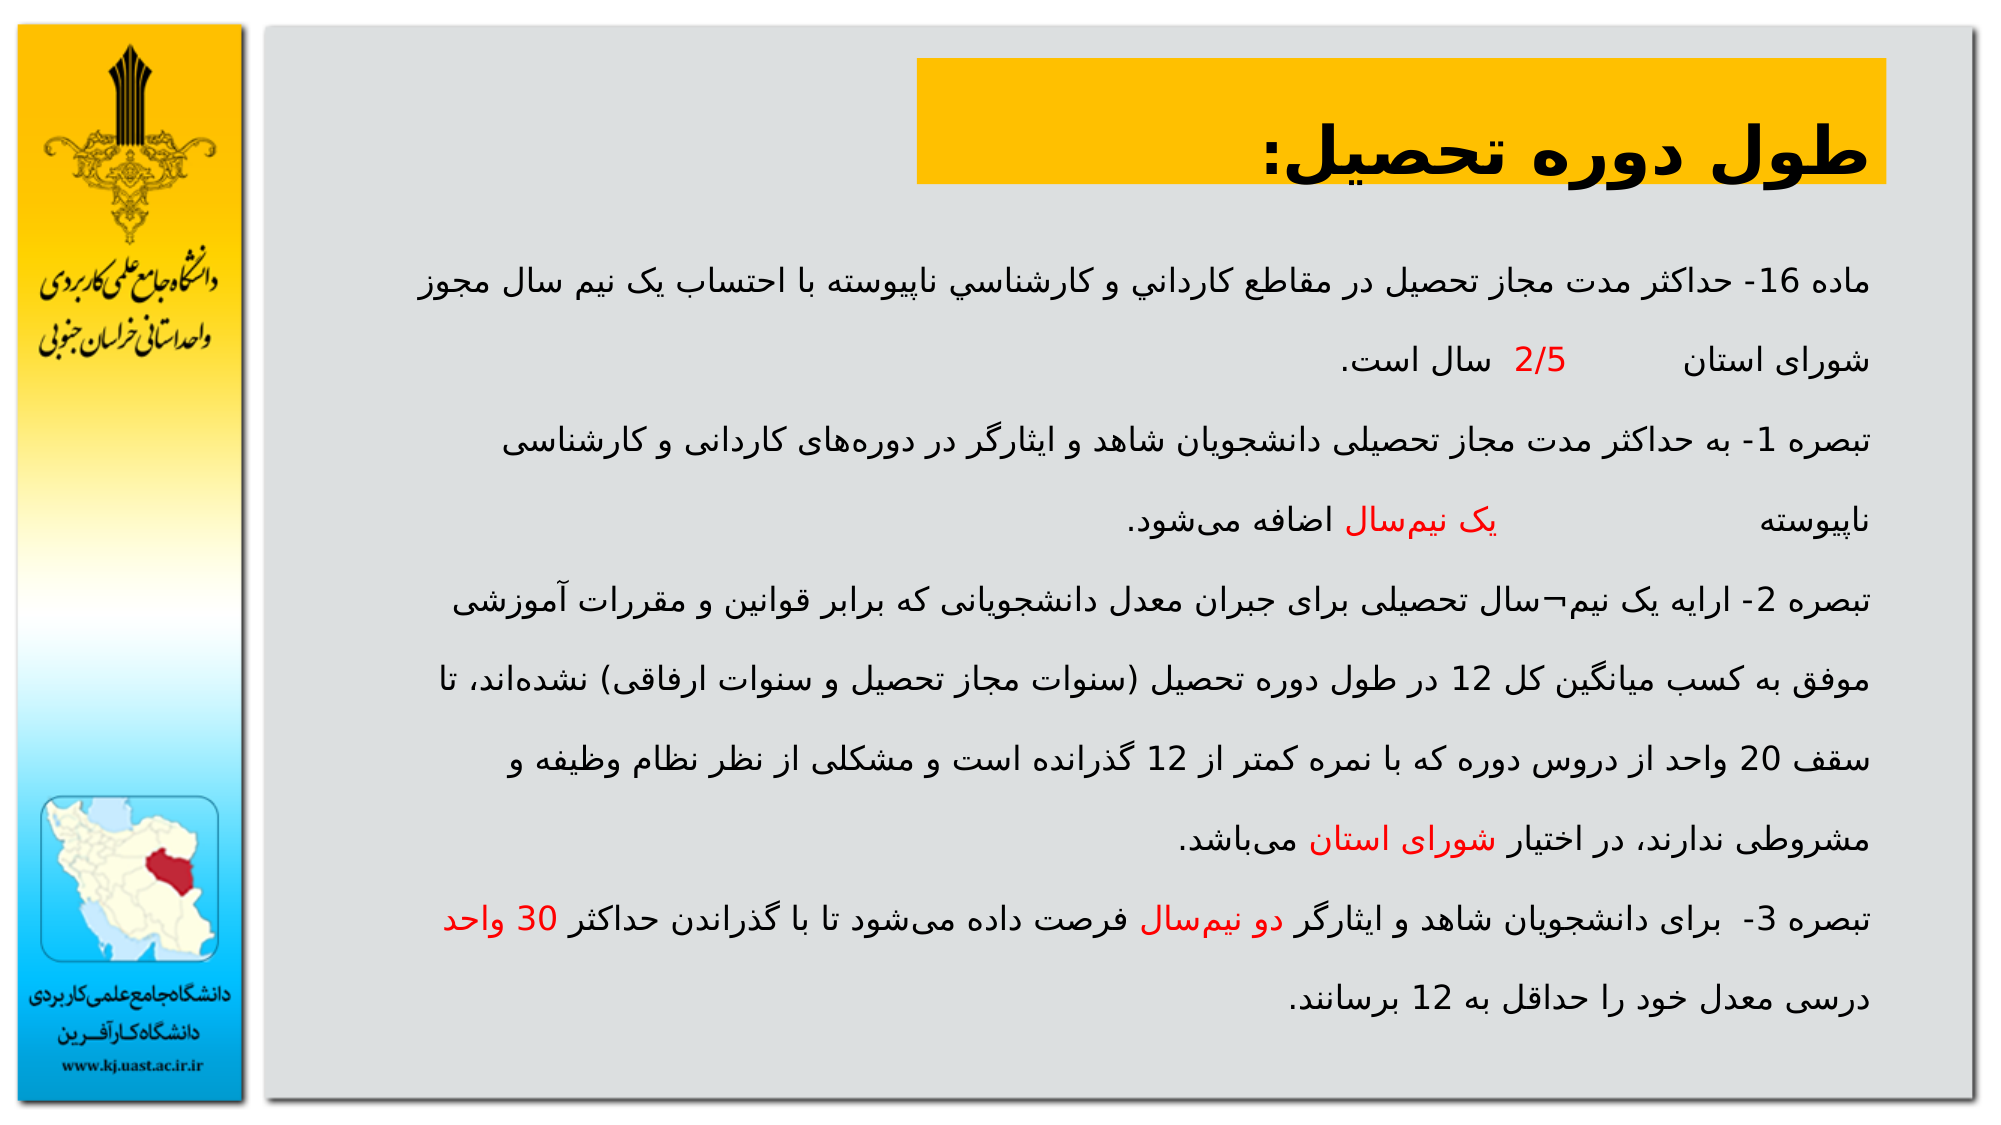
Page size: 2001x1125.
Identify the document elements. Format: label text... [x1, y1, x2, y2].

subtitle طول دوره تحصیل: [916, 60, 1887, 182]
picture [0, 0, 2001, 1125]
title ماده 16- حداكثر مدت مجاز تحصيل در مقاطع كارداني و كارشناسي ناپيوسته با احتساب یک نیم سال مجوز شورای استان 2/5 سال است. تبصره 1- به حداکثر مدت مجاز تحصیلی دانشجویان شاهد و ایثارگر در دوره‌های کاردانی و کارشناسی ناپیوسته یک نیم‌سال اضافه می‌شود. تبصره 2- ارایه یک نيم¬سال تحصیلی برای جبران معدل دانشجویانی که برابر قوانین و مقررات آموزشی موفق به کسب میانگین کل 12 در طول دوره تحصیل (سنوات مجاز تحصیل و سنوات ارفاقی) نشده‌اند، تا سقف 20 واحد از دروس دوره كه با نمره كمتر از 12 گذرانده است و مشکلی از نظر نظام وظیفه و مشروطی ندارند، در اختیار شورای استان می‌باشد. تبصره 3- برای دانشجویان شاهد و ایثارگر دو نیم‌سال فرصت داده می‌شود تا با گذراندن حداکثر 30 واحد درسی معدل خود را حداقل به 12 برسانند. [401, 211, 1887, 1024]
text_box [915, 57, 1888, 186]
